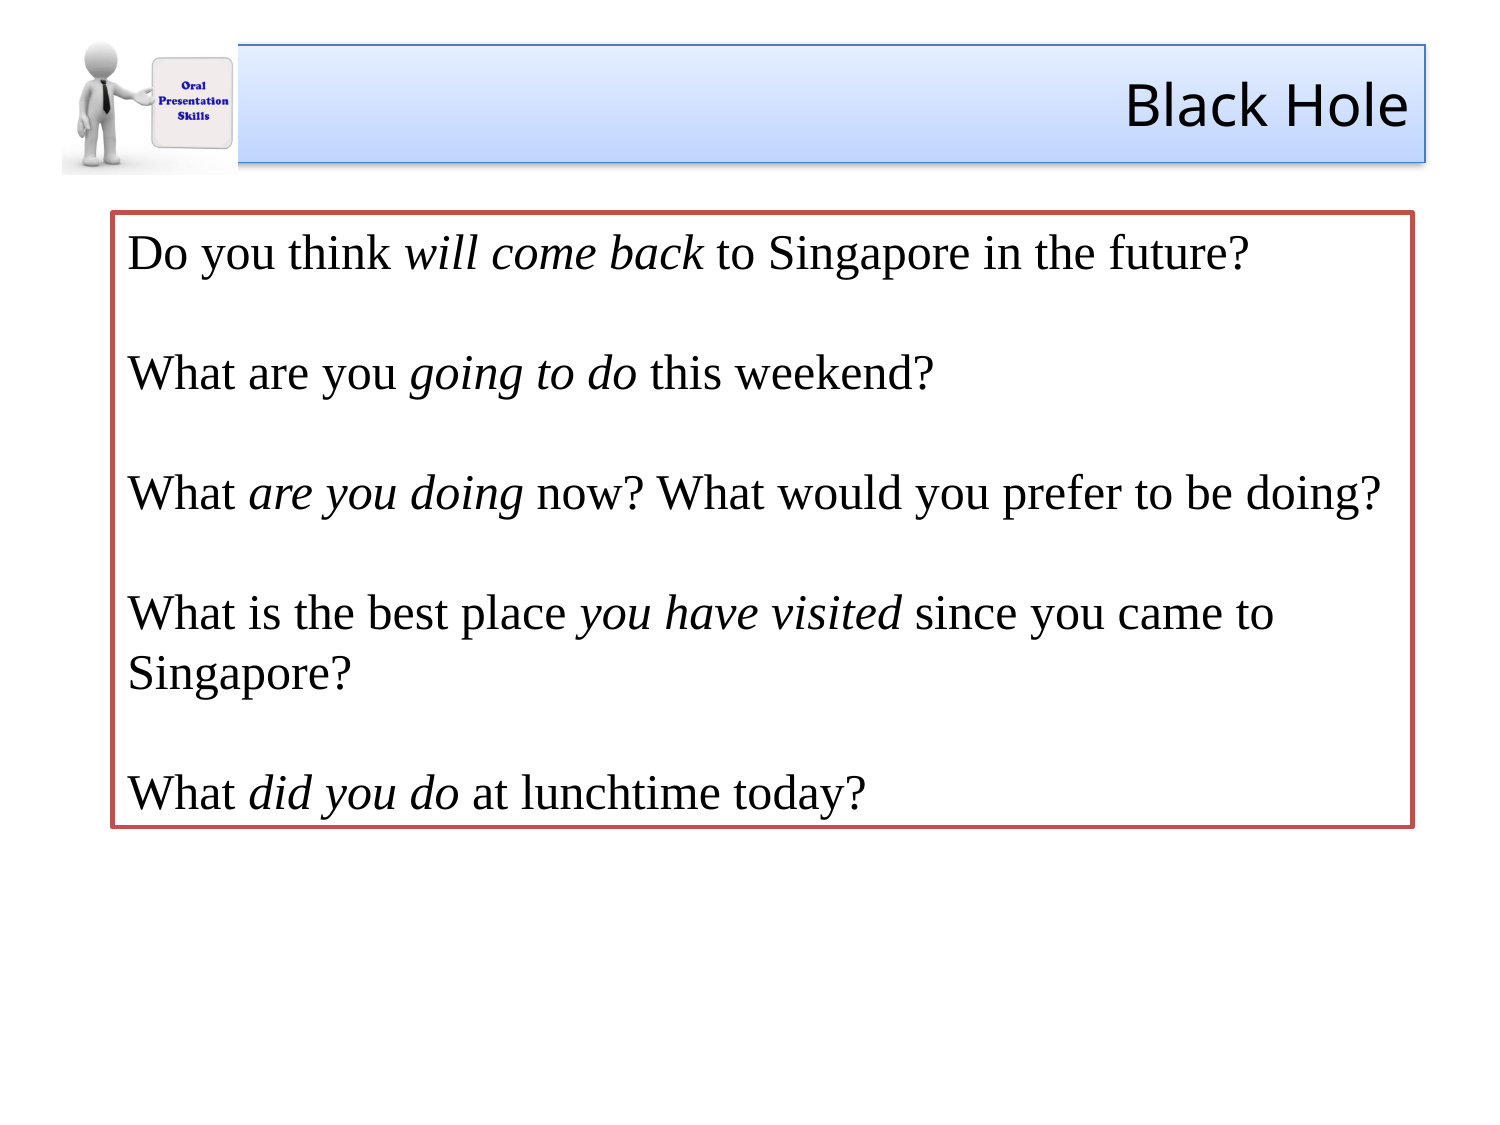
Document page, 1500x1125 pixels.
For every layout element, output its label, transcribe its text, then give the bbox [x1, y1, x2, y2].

title Black Hole [241, 44, 1426, 163]
text_box Do you think will come back to Singapore in the future? What are you going to do this weekend? What are you doing now? What would you prefer to be doing? What is the best place you have visited since you came to Singapore? What did you do at lunchtime today? [110, 210, 1415, 829]
picture [62, 37, 238, 176]
